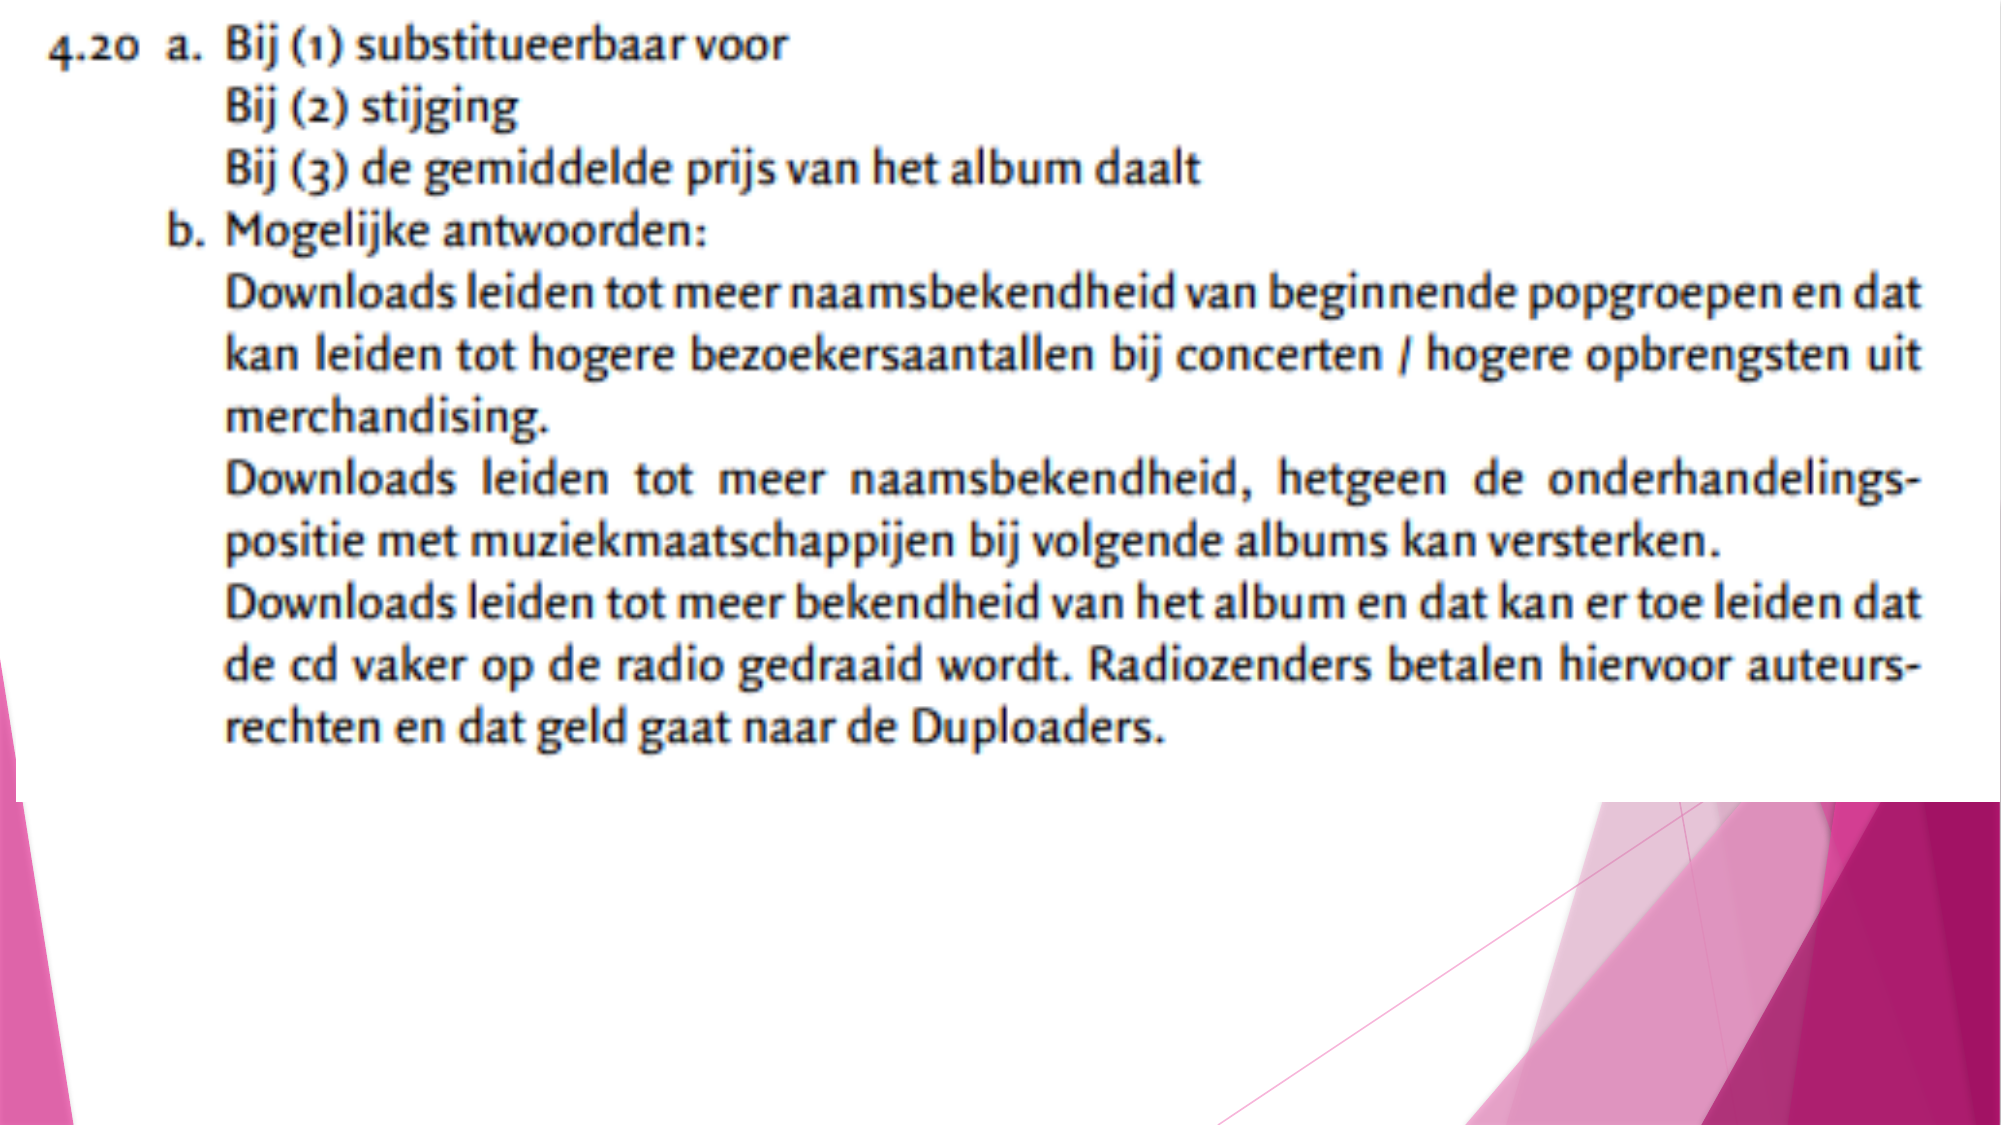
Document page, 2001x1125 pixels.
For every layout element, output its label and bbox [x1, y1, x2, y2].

picture [15, 0, 2000, 803]
